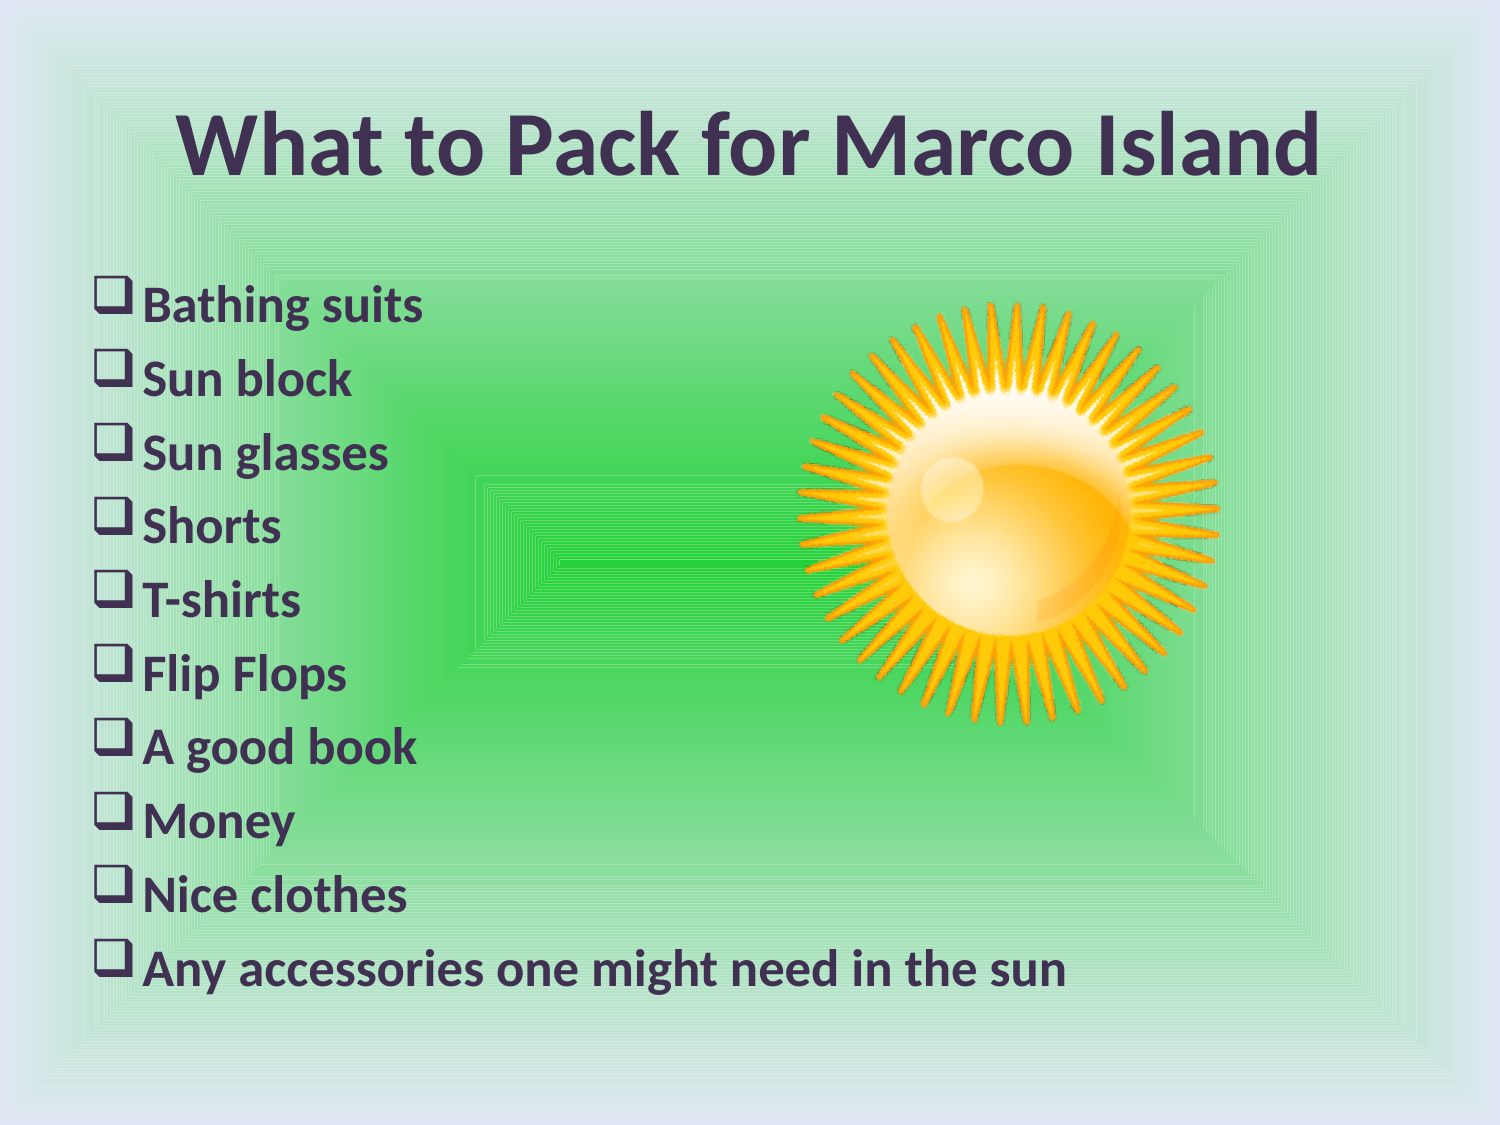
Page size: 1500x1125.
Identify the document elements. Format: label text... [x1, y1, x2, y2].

title What to Pack for Marco Island [75, 45, 1425, 233]
list Bathing suits Sun block Sun glasses Shorts T-shirts Flip Flops A good book Money Nice clothes Any accessories one might need in the sun [75, 262, 1425, 1005]
picture [703, 215, 1297, 810]
